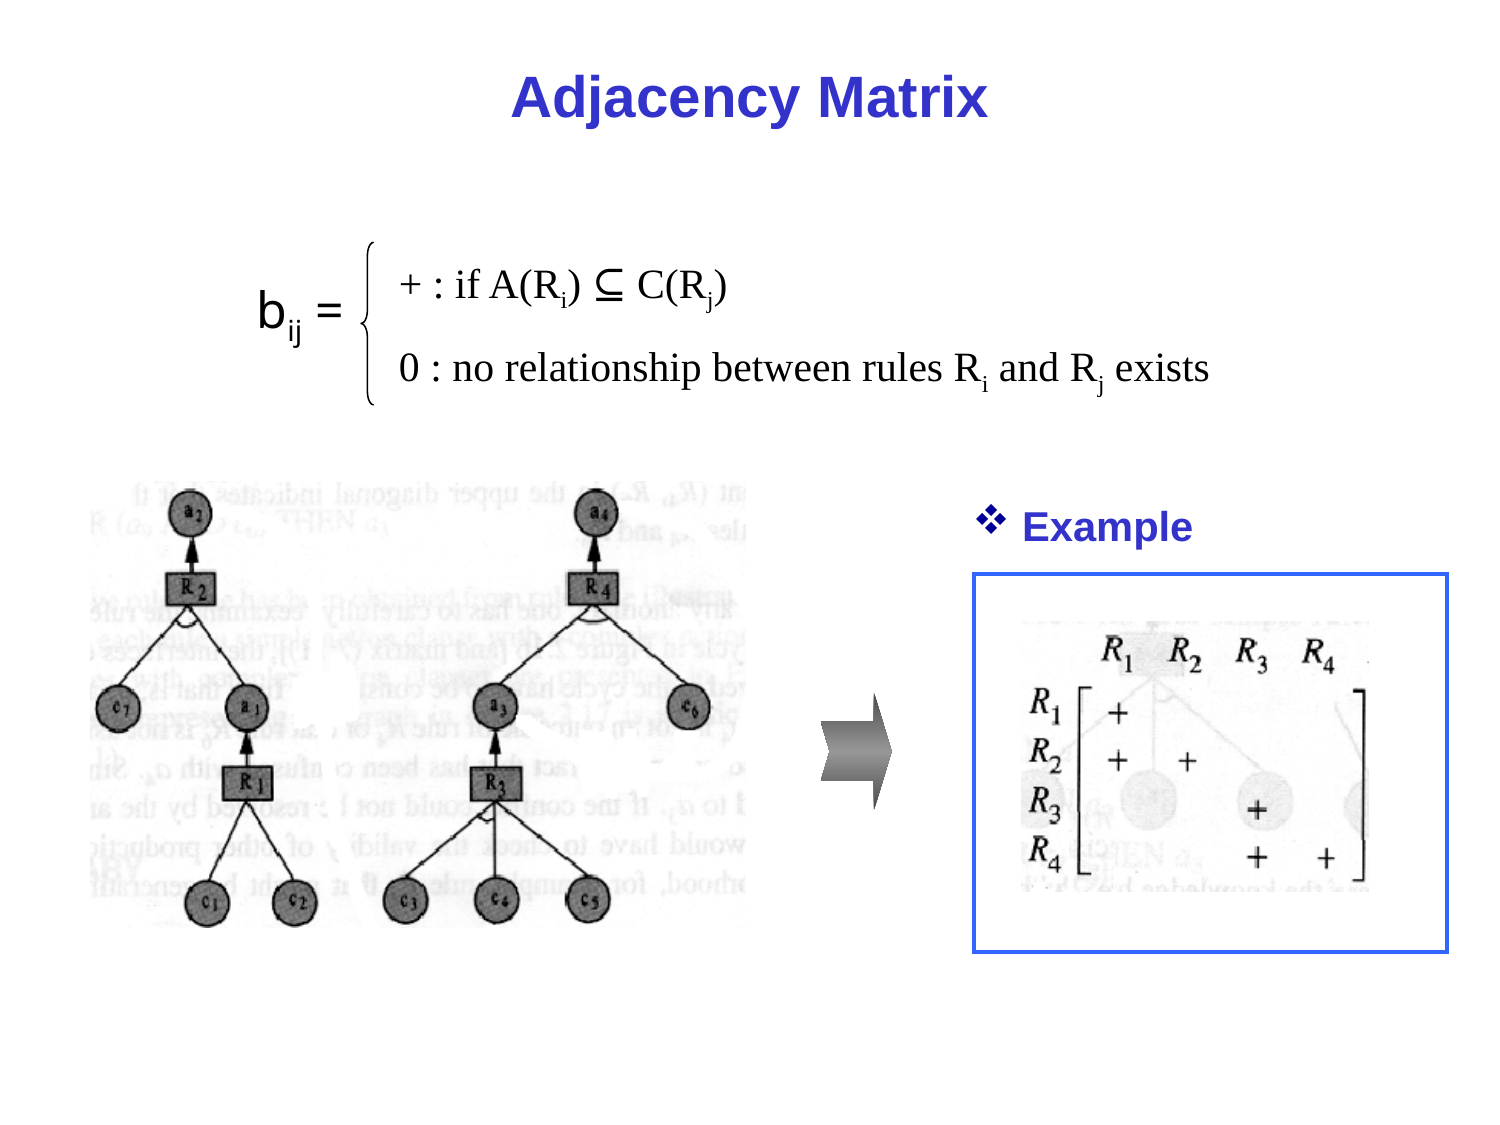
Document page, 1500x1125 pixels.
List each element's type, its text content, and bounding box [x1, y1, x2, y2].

text_box + : if A(Ri) ⊆ C(Rj) 0 : no relationship between rules Ri and Rj exists [384, 243, 1322, 405]
text_box Example [957, 446, 1253, 558]
text_box [820, 692, 892, 811]
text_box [76, 467, 746, 928]
table_header bij = [242, 232, 1317, 444]
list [1021, 621, 1369, 892]
title Adjacency Matrix [62, 49, 1438, 138]
text_box [974, 574, 1447, 953]
text_box [361, 242, 374, 405]
